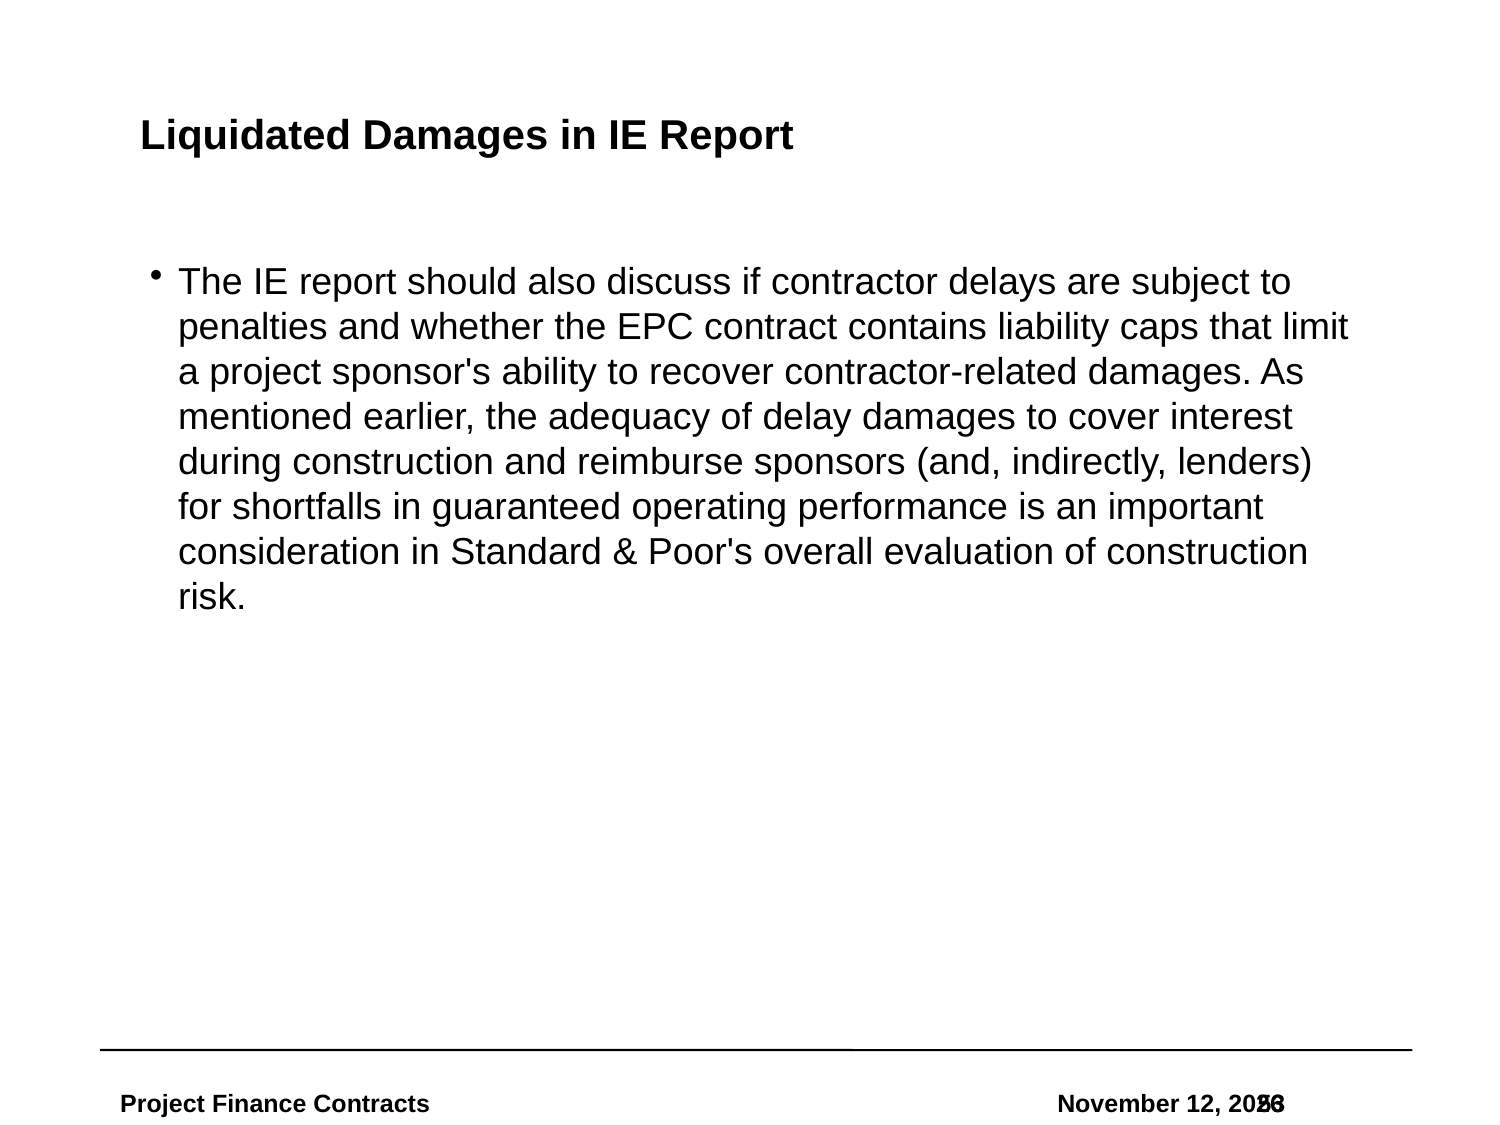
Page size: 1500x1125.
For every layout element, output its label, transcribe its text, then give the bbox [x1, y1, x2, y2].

list The IE report should also discuss if con­tractor delays are subject to penalties and whether the EPC contract contains liability caps that limit a project sponsor's ability to recover contractor-related damages. As men­tioned earlier, the adequacy of delay damages to cover interest during construction and reimburse sponsors (and, indirectly, lenders) for shortfalls in guaranteed operating perfor­mance is an important consideration in Standard & Poor's overall evaluation of con­struction risk. [124, 249, 1376, 1001]
title Liquidated Damages in IE Report [124, 99, 1288, 226]
